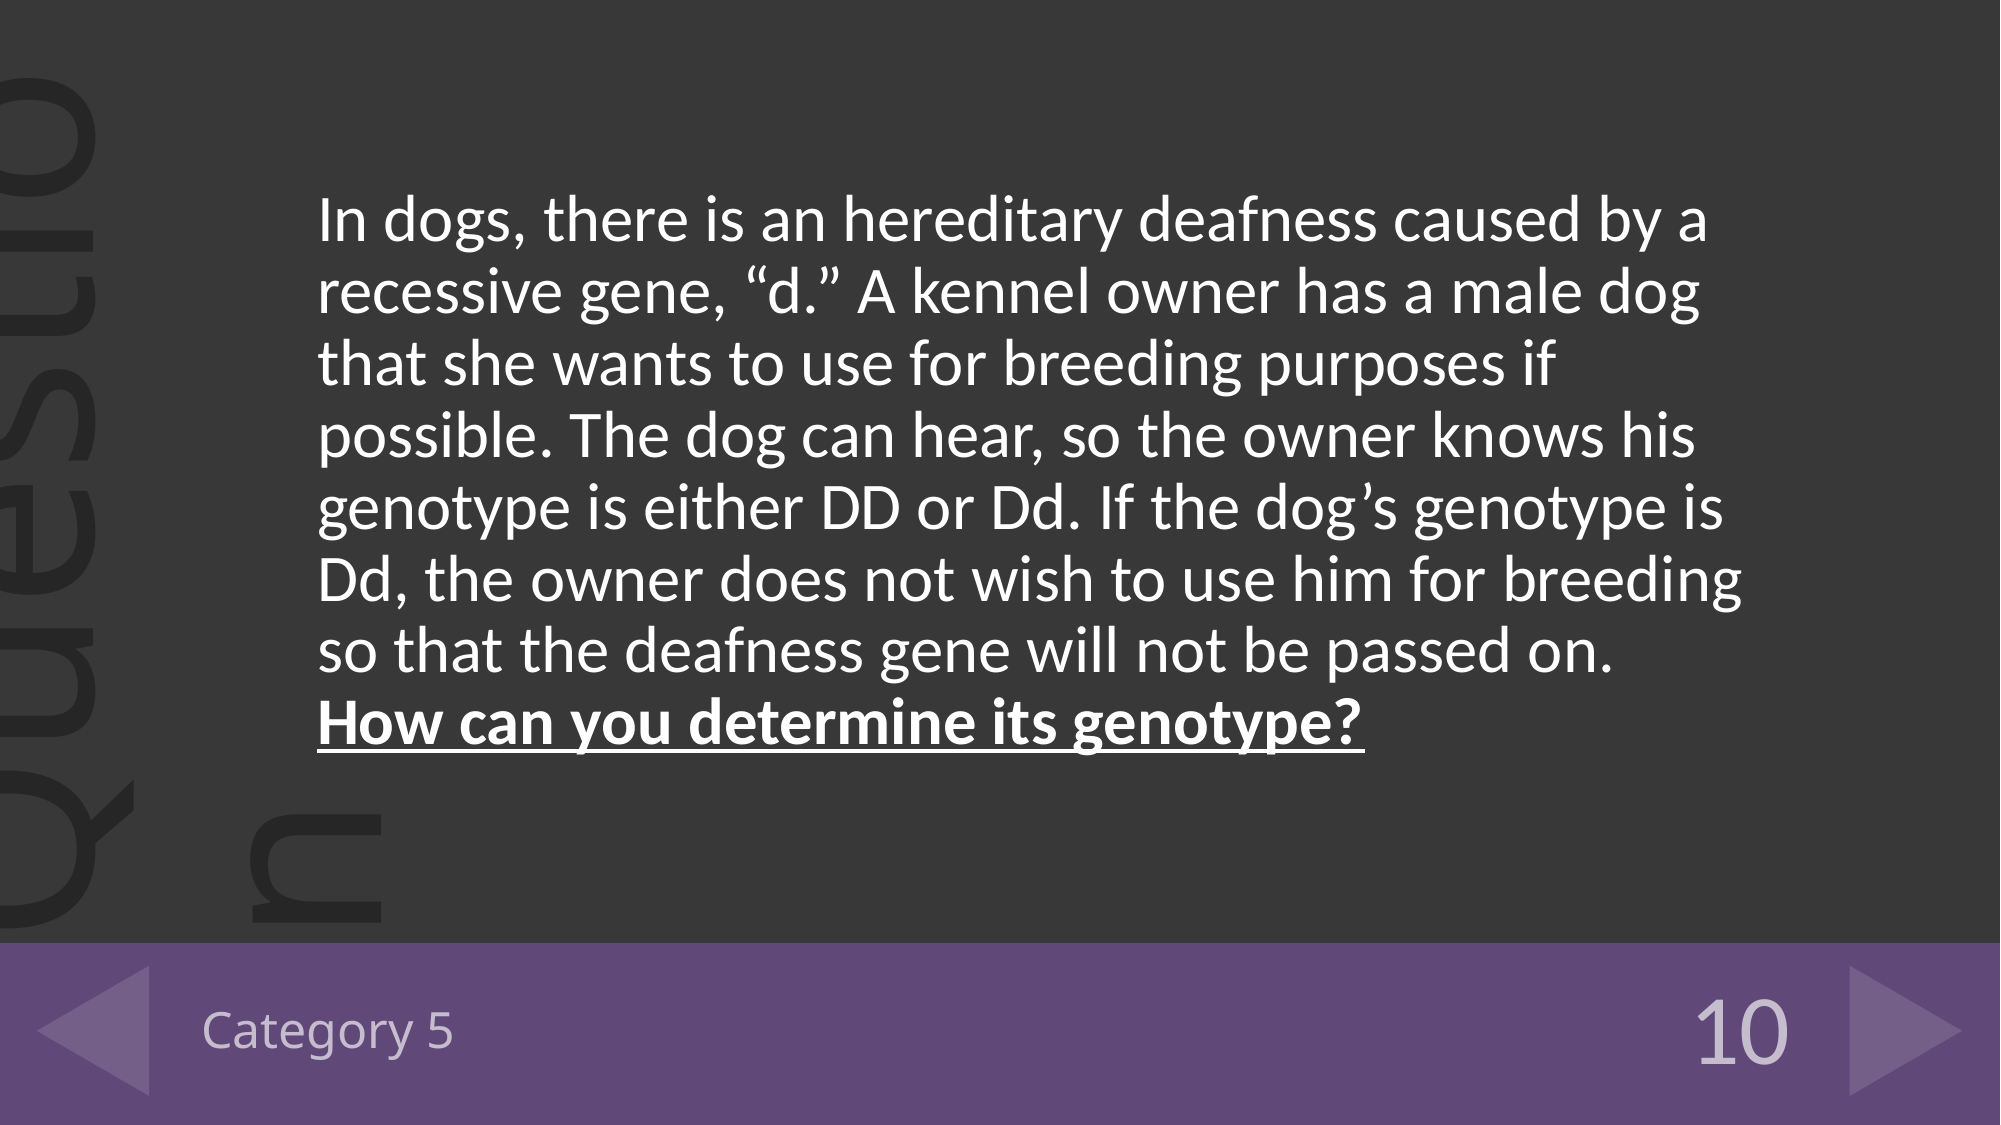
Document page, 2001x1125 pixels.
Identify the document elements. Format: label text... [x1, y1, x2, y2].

list 10 [1494, 967, 1806, 1097]
title Category 5 [185, 967, 1494, 1097]
list In dogs, there is an hereditary deafness caused by a recessive gene, “d.” A kennel owner has a male dog that she wants to use for breeding purposes if possible. The dog can hear, so the owner knows his genotype is either DD or Dd. If the dog’s genotype is Dd, the owner does not wish to use him for breeding so that the deafness gene will not be passed on. How can you determine its genotype? [302, 307, 1760, 636]
